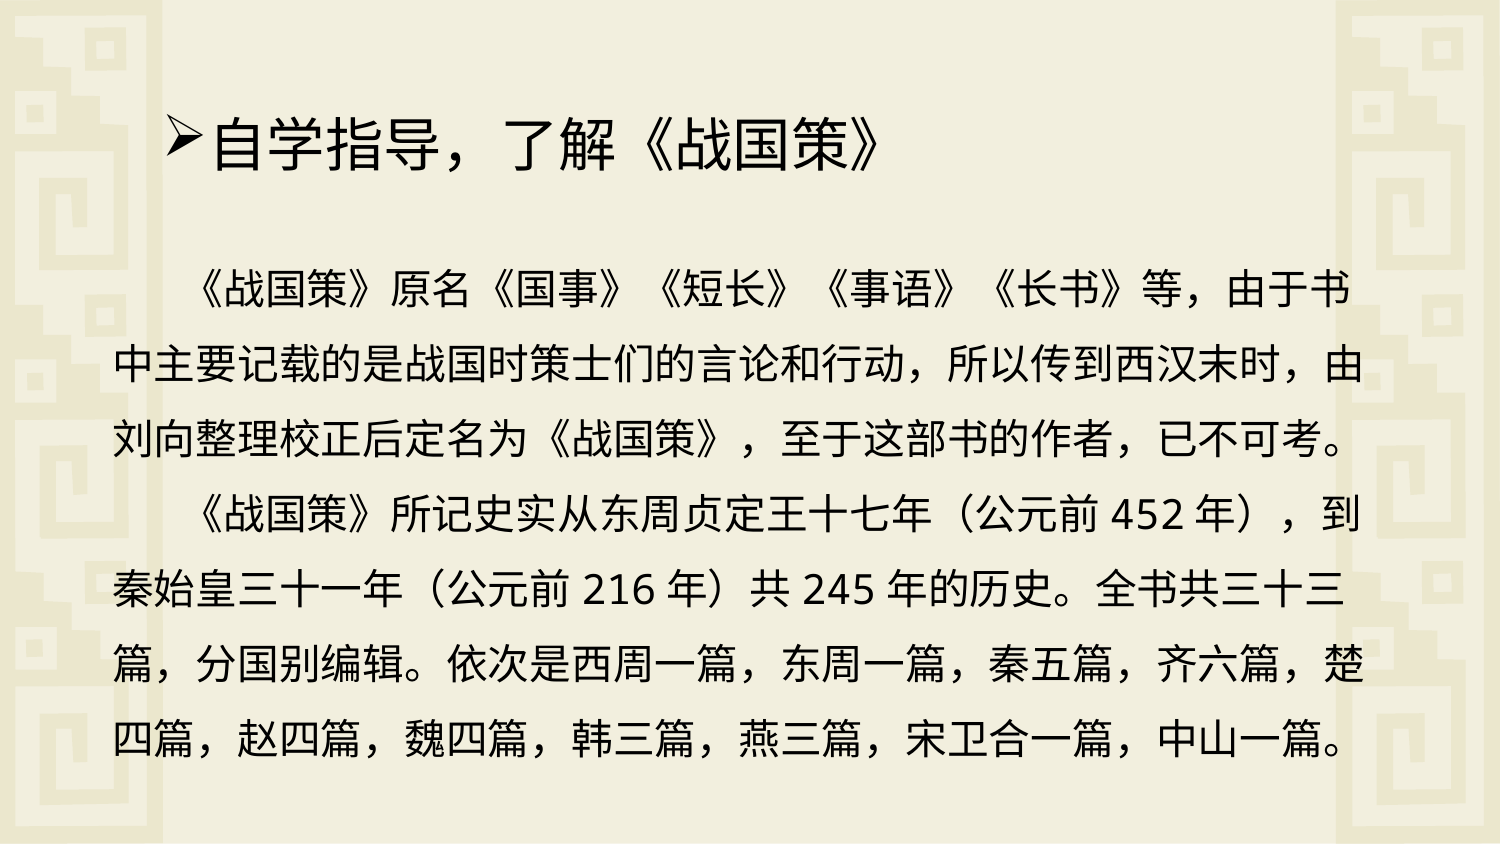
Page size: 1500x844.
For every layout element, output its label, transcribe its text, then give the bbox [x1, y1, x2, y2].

text_box 《战国策》原名《国事》《短长》《事语》《长书》等，由于书中主要记载的是战国时策士们的言论和行动，所以传到西汉末时，由刘向整理校正后定名为《战国策》，至于这部书的作者，已不可考。 《战国策》所记史实从东周贞定王十七年（公元前452年），到秦始皇三十一年（公元前216年）共245年的历史。全书共三十三篇，分国别编辑。依次是西周一篇，东周一篇，秦五篇，齐六篇，楚四篇，赵四篇，魏四篇，韩三篇，燕三篇，宋卫合一篇，中山一篇。 [97, 230, 1403, 771]
text_box 自学指导，了解《战国策》 [147, 100, 923, 186]
